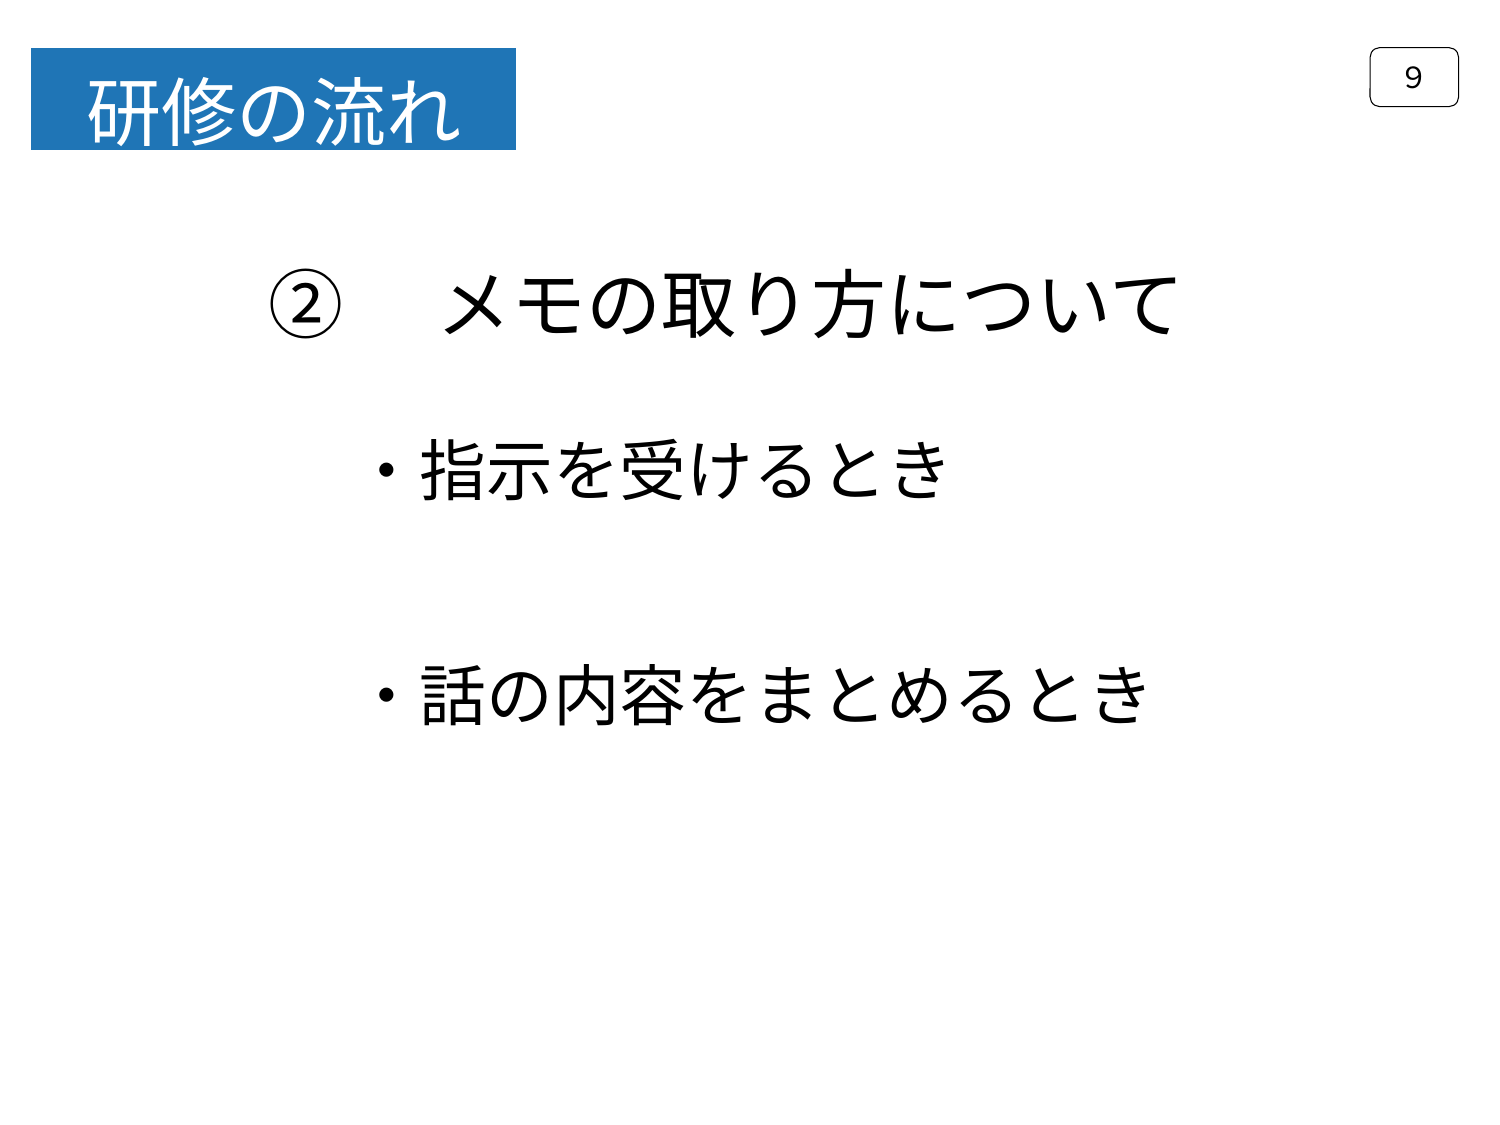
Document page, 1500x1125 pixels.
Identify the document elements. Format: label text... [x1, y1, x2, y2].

text_box ② メモの取り方について [253, 249, 1213, 355]
text_box 研修の流れ [31, 48, 516, 150]
text_box ９ [1368, 46, 1460, 108]
text_box ・話の内容をまとめるとき [338, 646, 1214, 742]
text_box ・指示を受けるとき [338, 421, 1037, 517]
